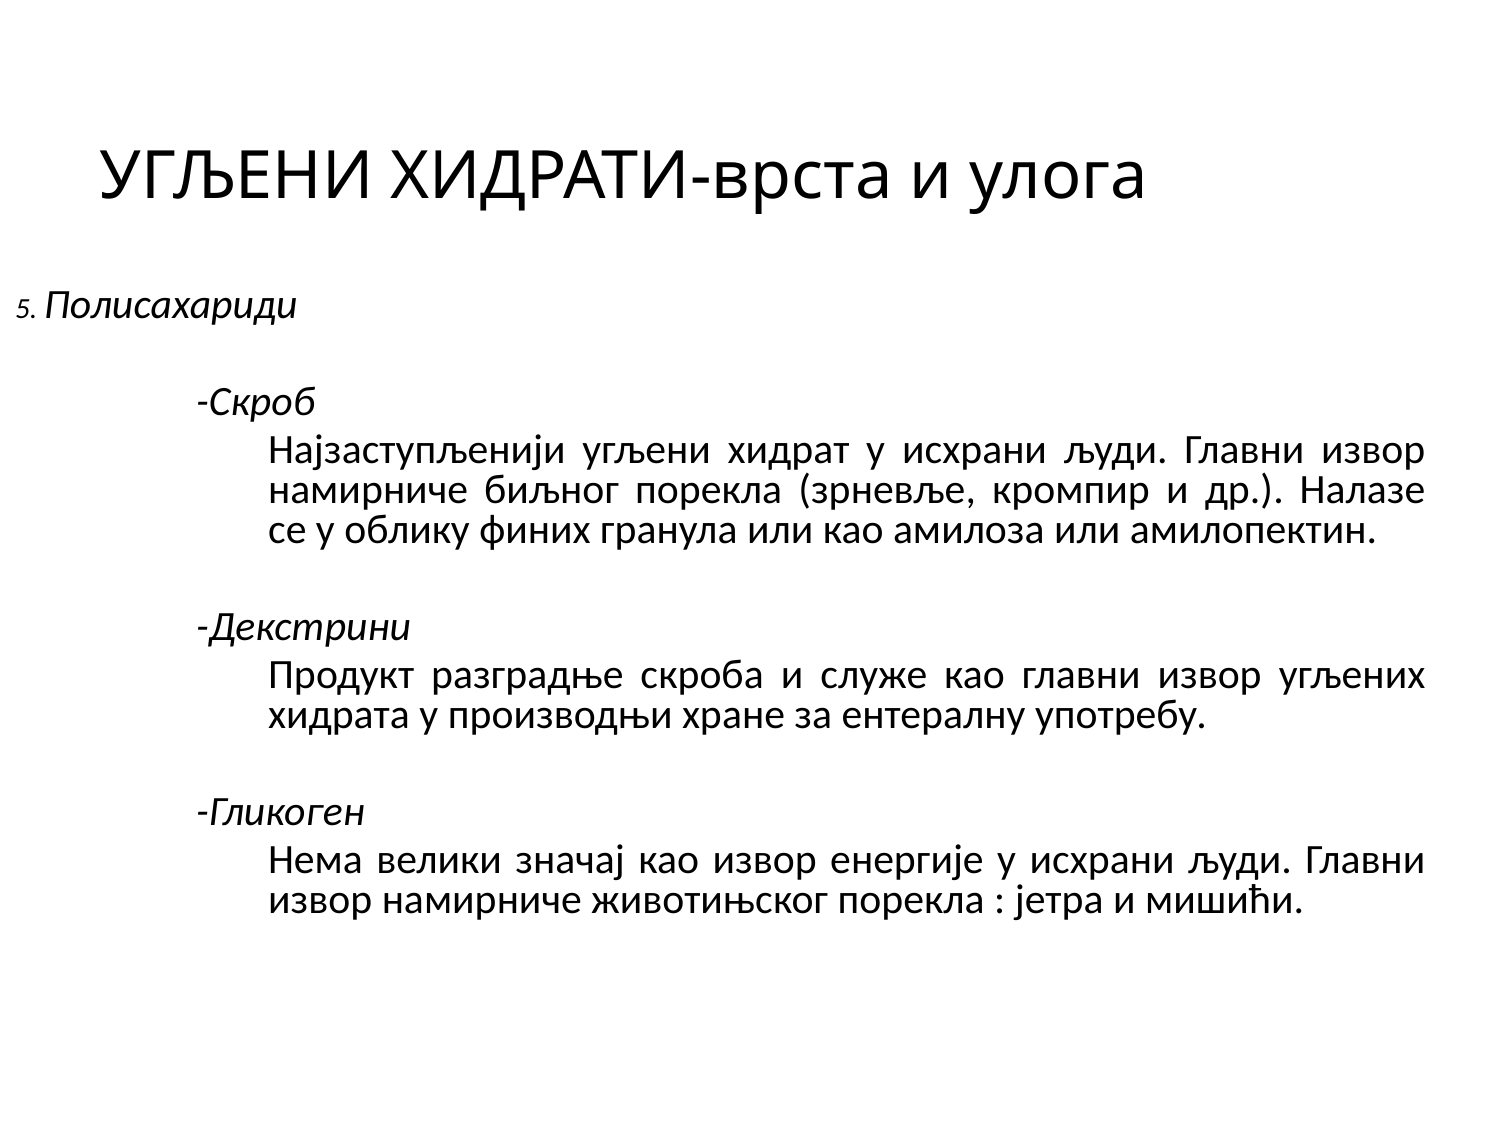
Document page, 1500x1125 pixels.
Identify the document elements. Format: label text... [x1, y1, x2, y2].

subtitle 5. Полисахариди -Скроб Најзаступљенији угљени хидрат у исхрани људи. Главни извор намирниче биљног порекла (зрневље, кромпир и др.). Налазе се у облику финих гранула или као амилоза или амилопектин. -Декстрини Продукт разградње скроба и служе као главни извор угљених хидрата у производњи хране за ентералну употребу. -Гликоген Нема велики значај као извор енергије у исхрани људи. Главни извор намирниче животињског порекла : јетра и мишићи. [0, 278, 1442, 1071]
text_box УГЉЕНИ ХИДРАТИ-врста и улога [85, 124, 1397, 220]
